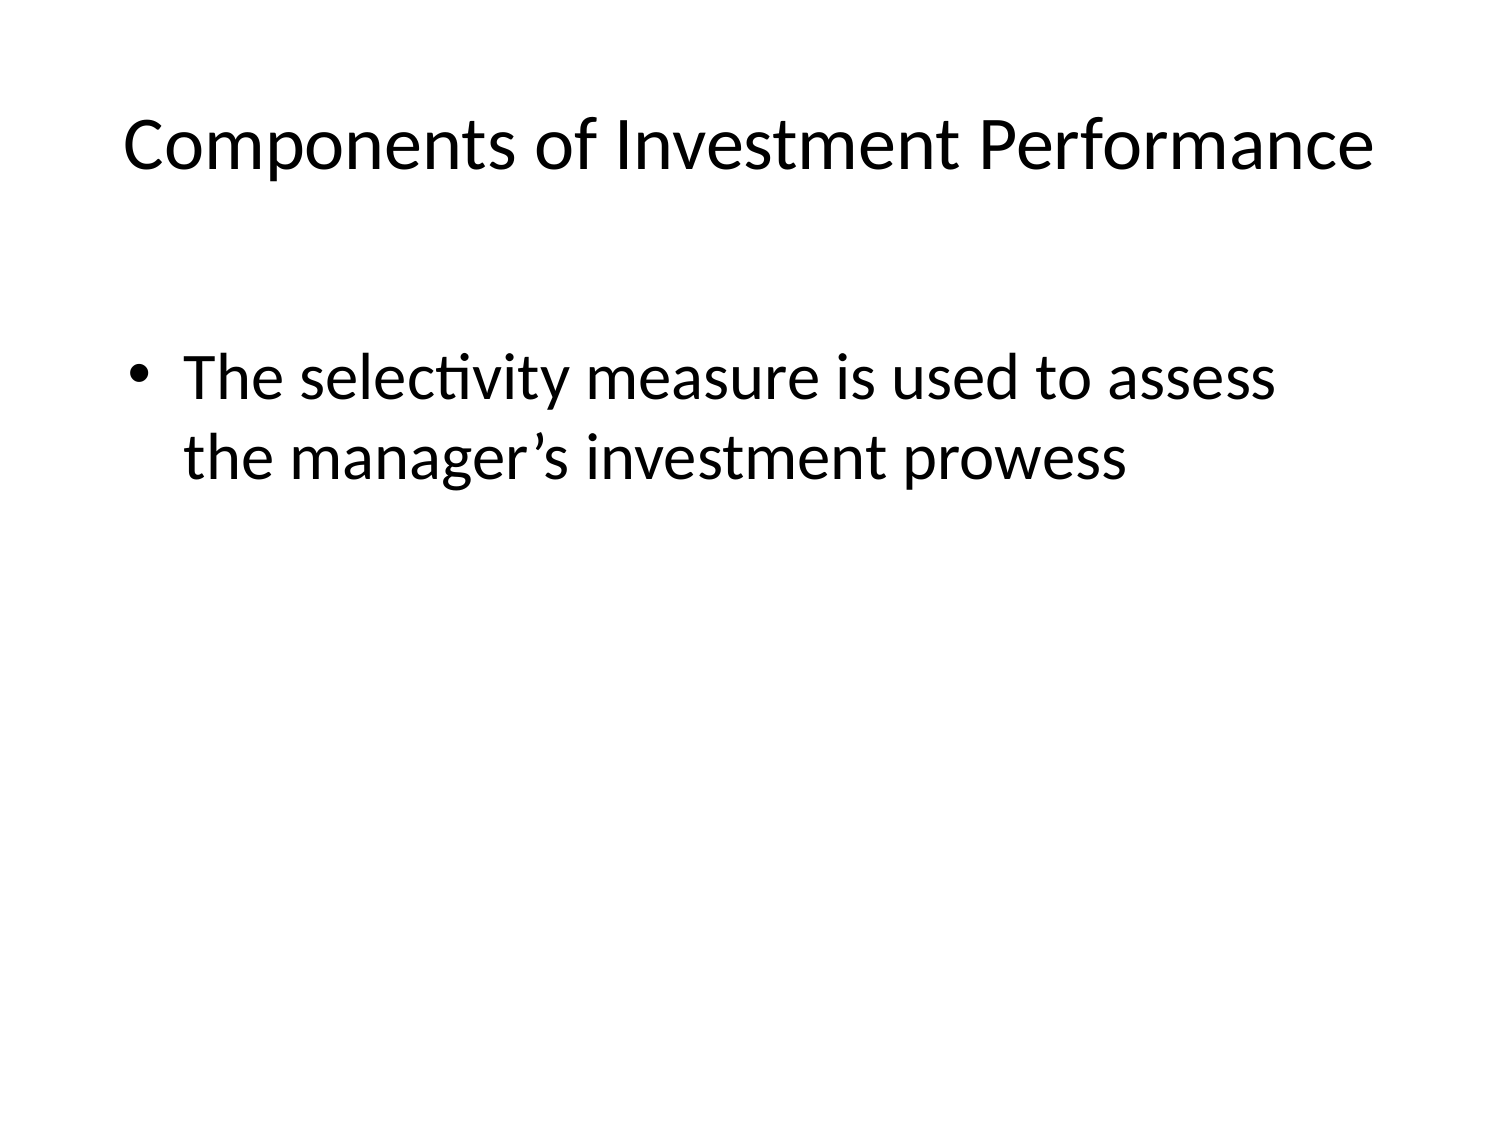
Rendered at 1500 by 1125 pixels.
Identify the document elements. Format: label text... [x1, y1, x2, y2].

list The selectivity measure is used to assess the manager’s investment prowess [112, 324, 1388, 675]
title Components of Investment Performance [75, 45, 1425, 233]
